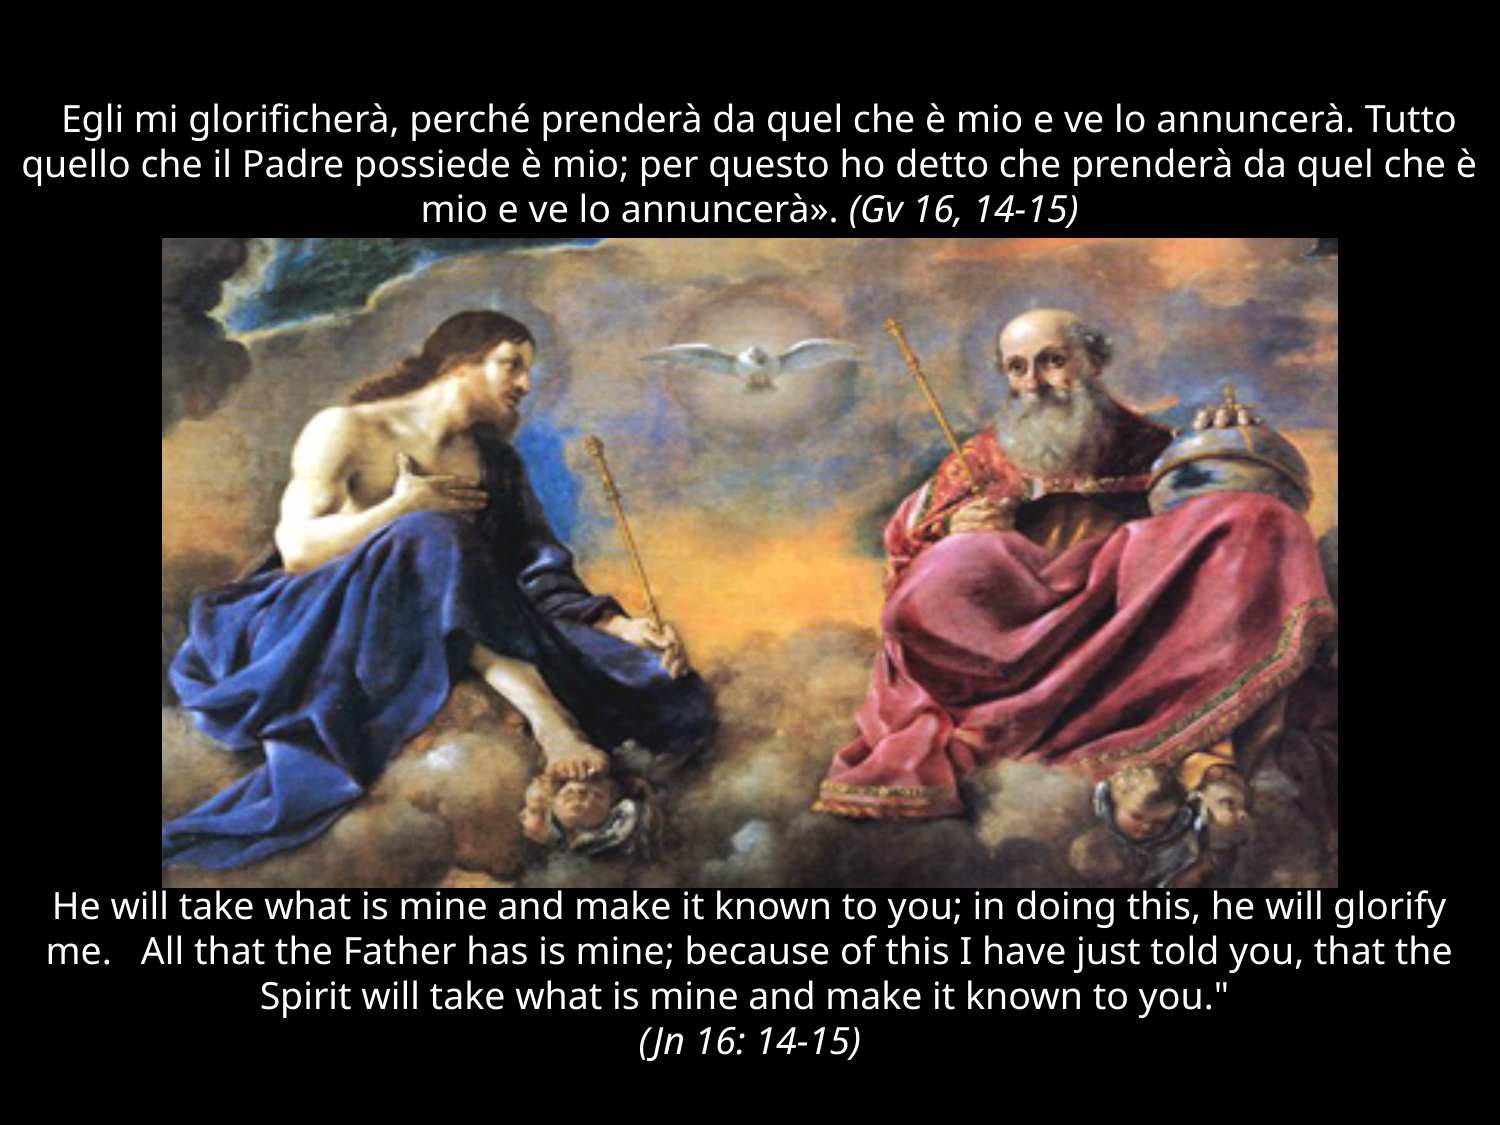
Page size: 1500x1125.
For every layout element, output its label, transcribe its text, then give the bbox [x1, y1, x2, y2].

text_box Egli mi glorificherà, perché prenderà da quel che è mio e ve lo annuncerà. Tutto quello che il Padre possiede è mio; per questo ho detto che prenderà da quel che è mio e ve lo annuncerà». (Gv 16, 14-15) [0, 87, 1500, 238]
picture [162, 238, 1338, 888]
text_box He will take what is mine and make it known to you; in doing this, he will glorify me. All that the Father has is mine; because of this I have just told you, that the Spirit will take what is mine and make it known to you." (Jn 16: 14-15) [0, 874, 1500, 1070]
